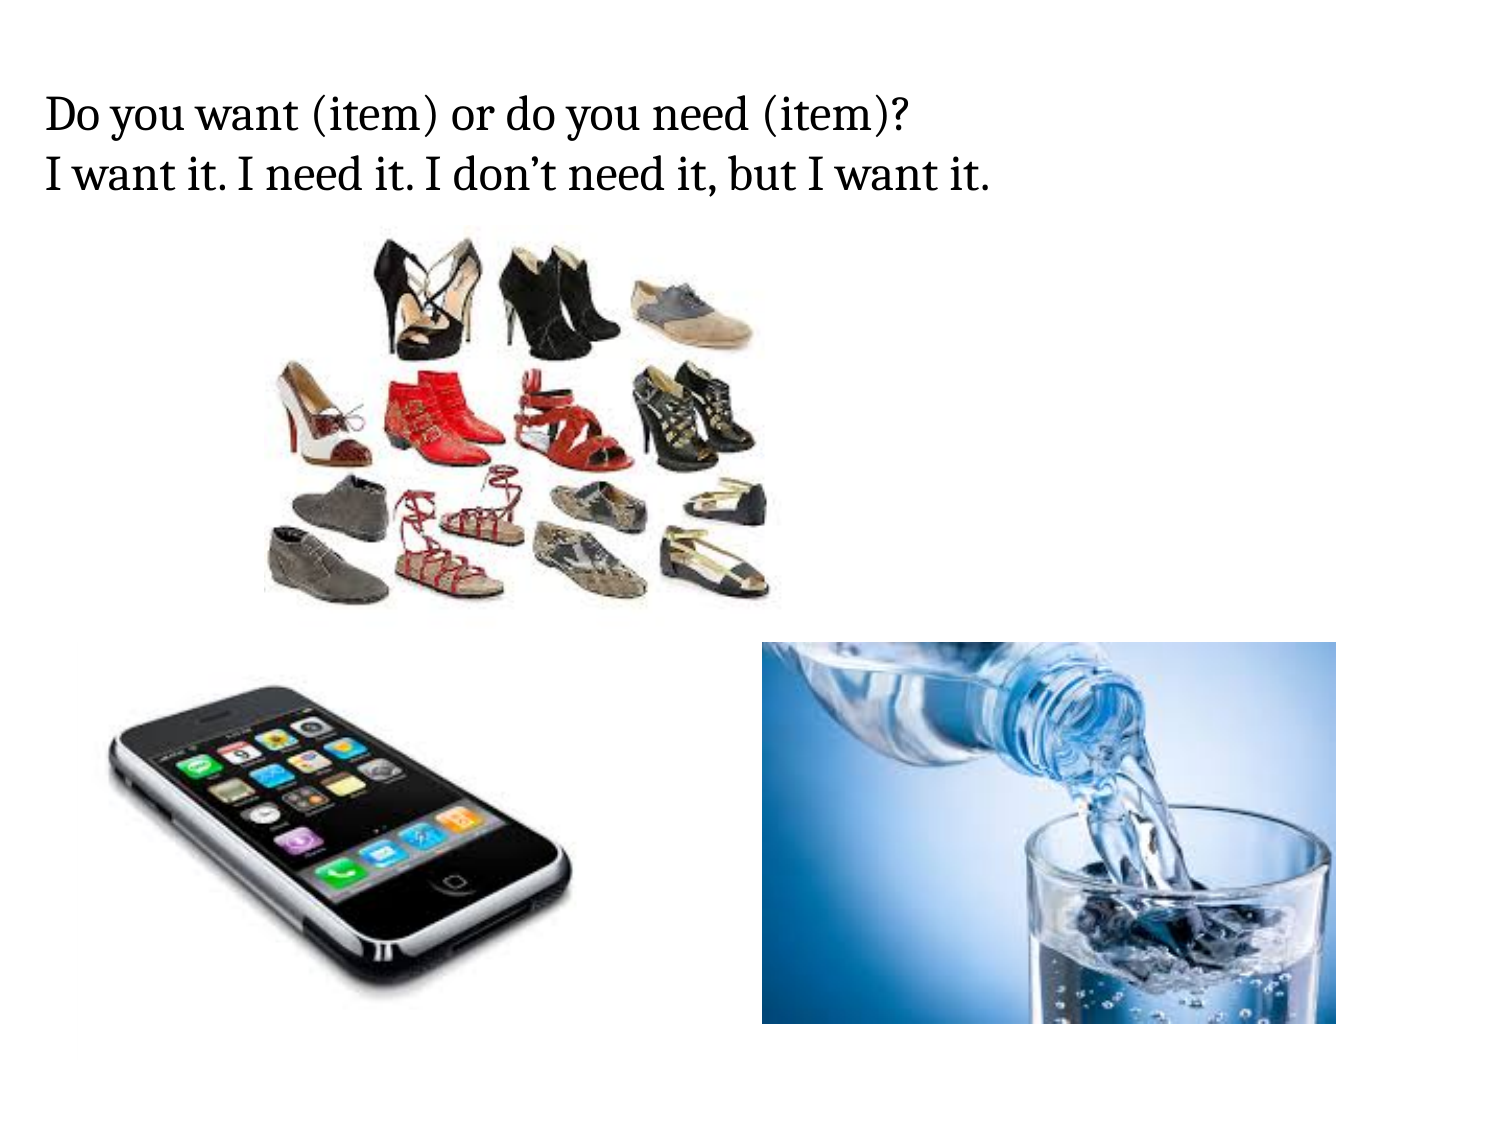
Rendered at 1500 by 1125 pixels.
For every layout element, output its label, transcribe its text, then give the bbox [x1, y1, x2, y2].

picture [76, 225, 1336, 1060]
text_box Do you want (item) or do you need (item)? I want it. I need it. I don’t need it, but I want it. [30, 72, 1079, 208]
